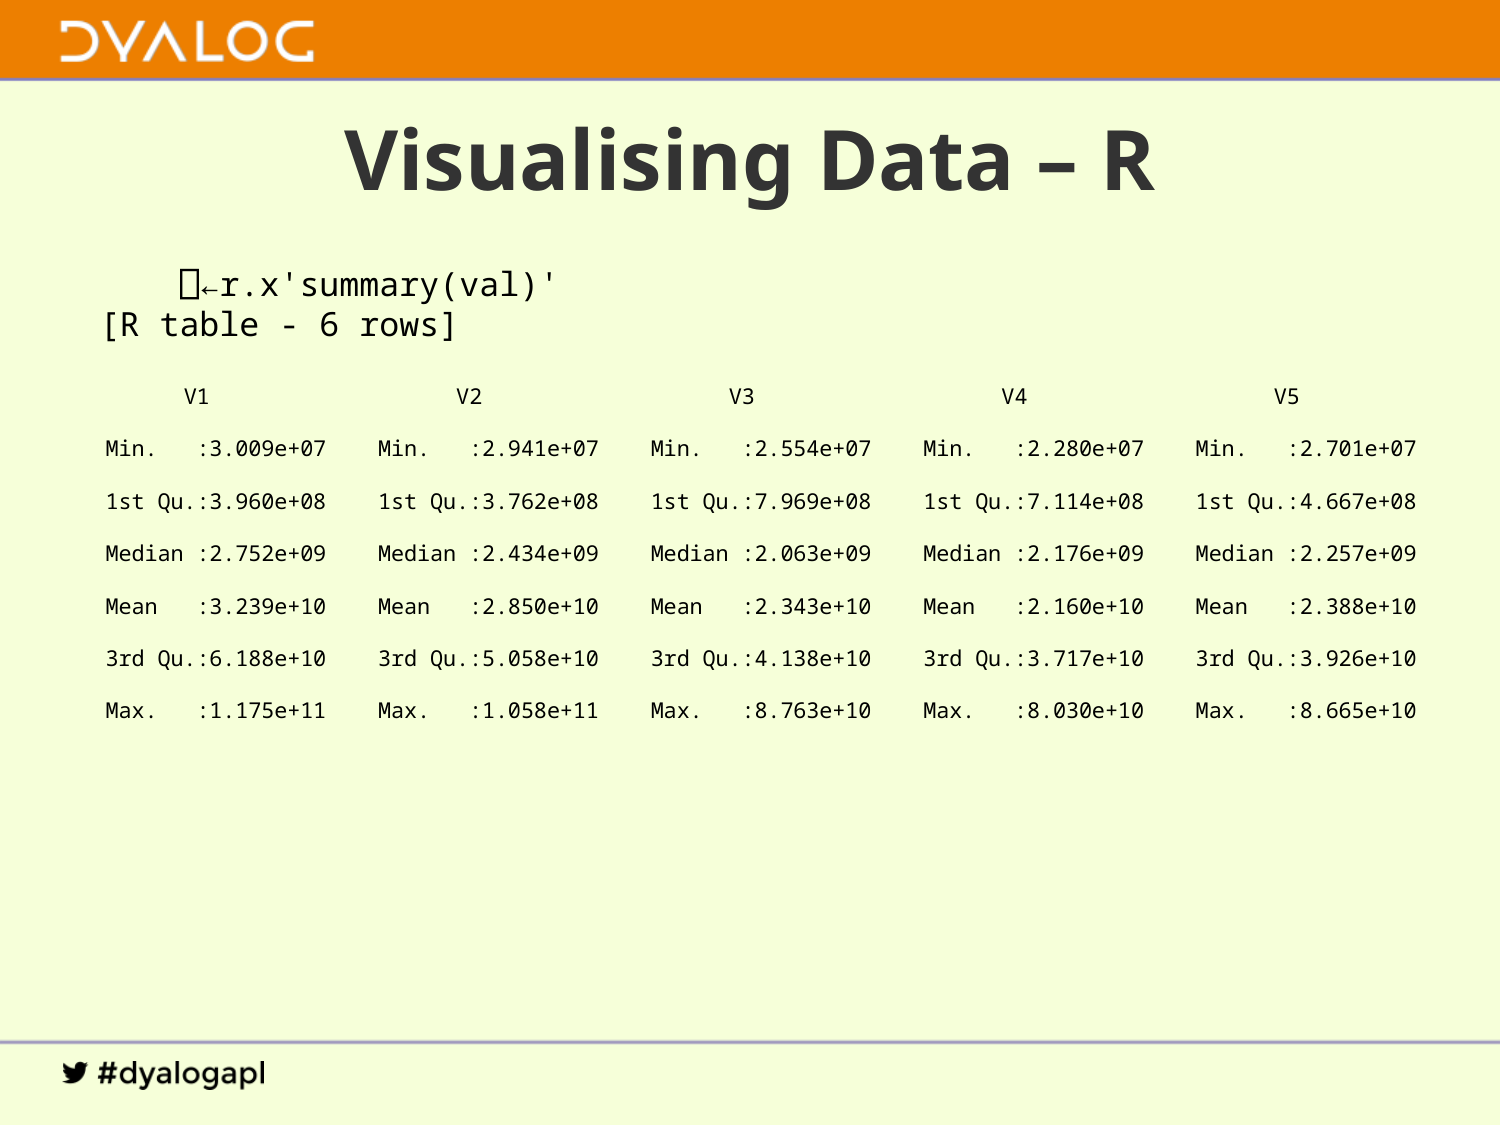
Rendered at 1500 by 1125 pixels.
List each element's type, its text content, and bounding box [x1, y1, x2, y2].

picture [0, 0, 1500, 1125]
title Visualising Data – R [112, 99, 1388, 268]
subtitle ⎕←r.x'summary(val)' [R table - 6 rows] V1 V2 V3 V4 V5 Min. :3.009e+07 Min. :2.941e+07 Min. :2.554e+07 Min. :2.280e+07 Min. :2.701e+07 1st Qu.:3.960e+08 1st Qu.:3.762e+08 1st Qu.:7.969e+08 1st Qu.:7.114e+08 1st Qu.:4.667e+08 Median :2.752e+09 Median :2.434e+09 Median :2.063e+09 Median :2.176e+09 Median :2.257e+09 Mean :3.239e+10 Mean :2.850e+10 Mean :2.343e+10 Mean :2.160e+10 Mean :2.388e+10 3rd Qu.:6.188e+10 3rd Qu.:5.058e+10 3rd Qu.:4.138e+10 3rd Qu.:3.717e+10 3rd Qu.:3.926e+10 Max. :1.175e+11 Max. :1.058e+11 Max. :8.763e+10 Max. :8.030e+10 Max. :8.665e+10 [64, 255, 1447, 925]
